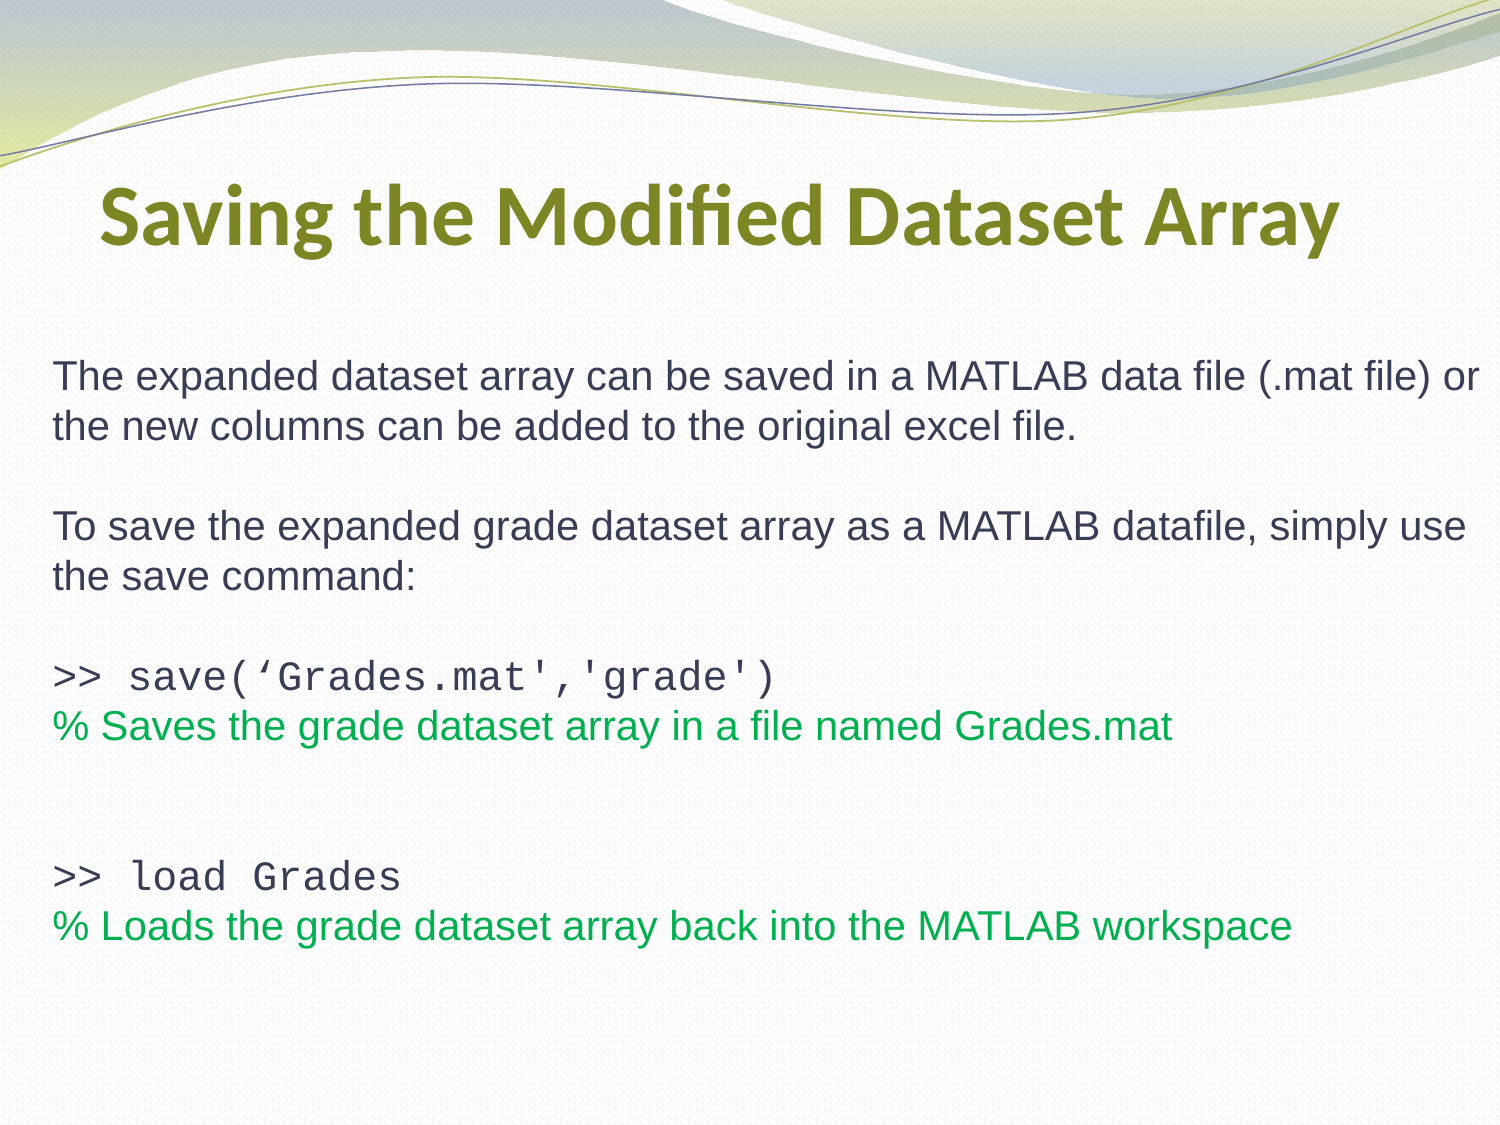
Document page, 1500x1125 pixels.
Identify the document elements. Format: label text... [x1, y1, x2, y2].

text_box The expanded dataset array can be saved in a MATLAB data file (.mat file) or the new columns can be added to the original excel file. To save the expanded grade dataset array as a MATLAB datafile, simply use the save command: >> save(‘Grades.mat','grade') % Saves the grade dataset array in a file named Grades.mat >> load Grades % Loads the grade dataset array back into the MATLAB workspace [37, 341, 1500, 986]
title Saving the Modified Dataset Array [39, 75, 1402, 263]
